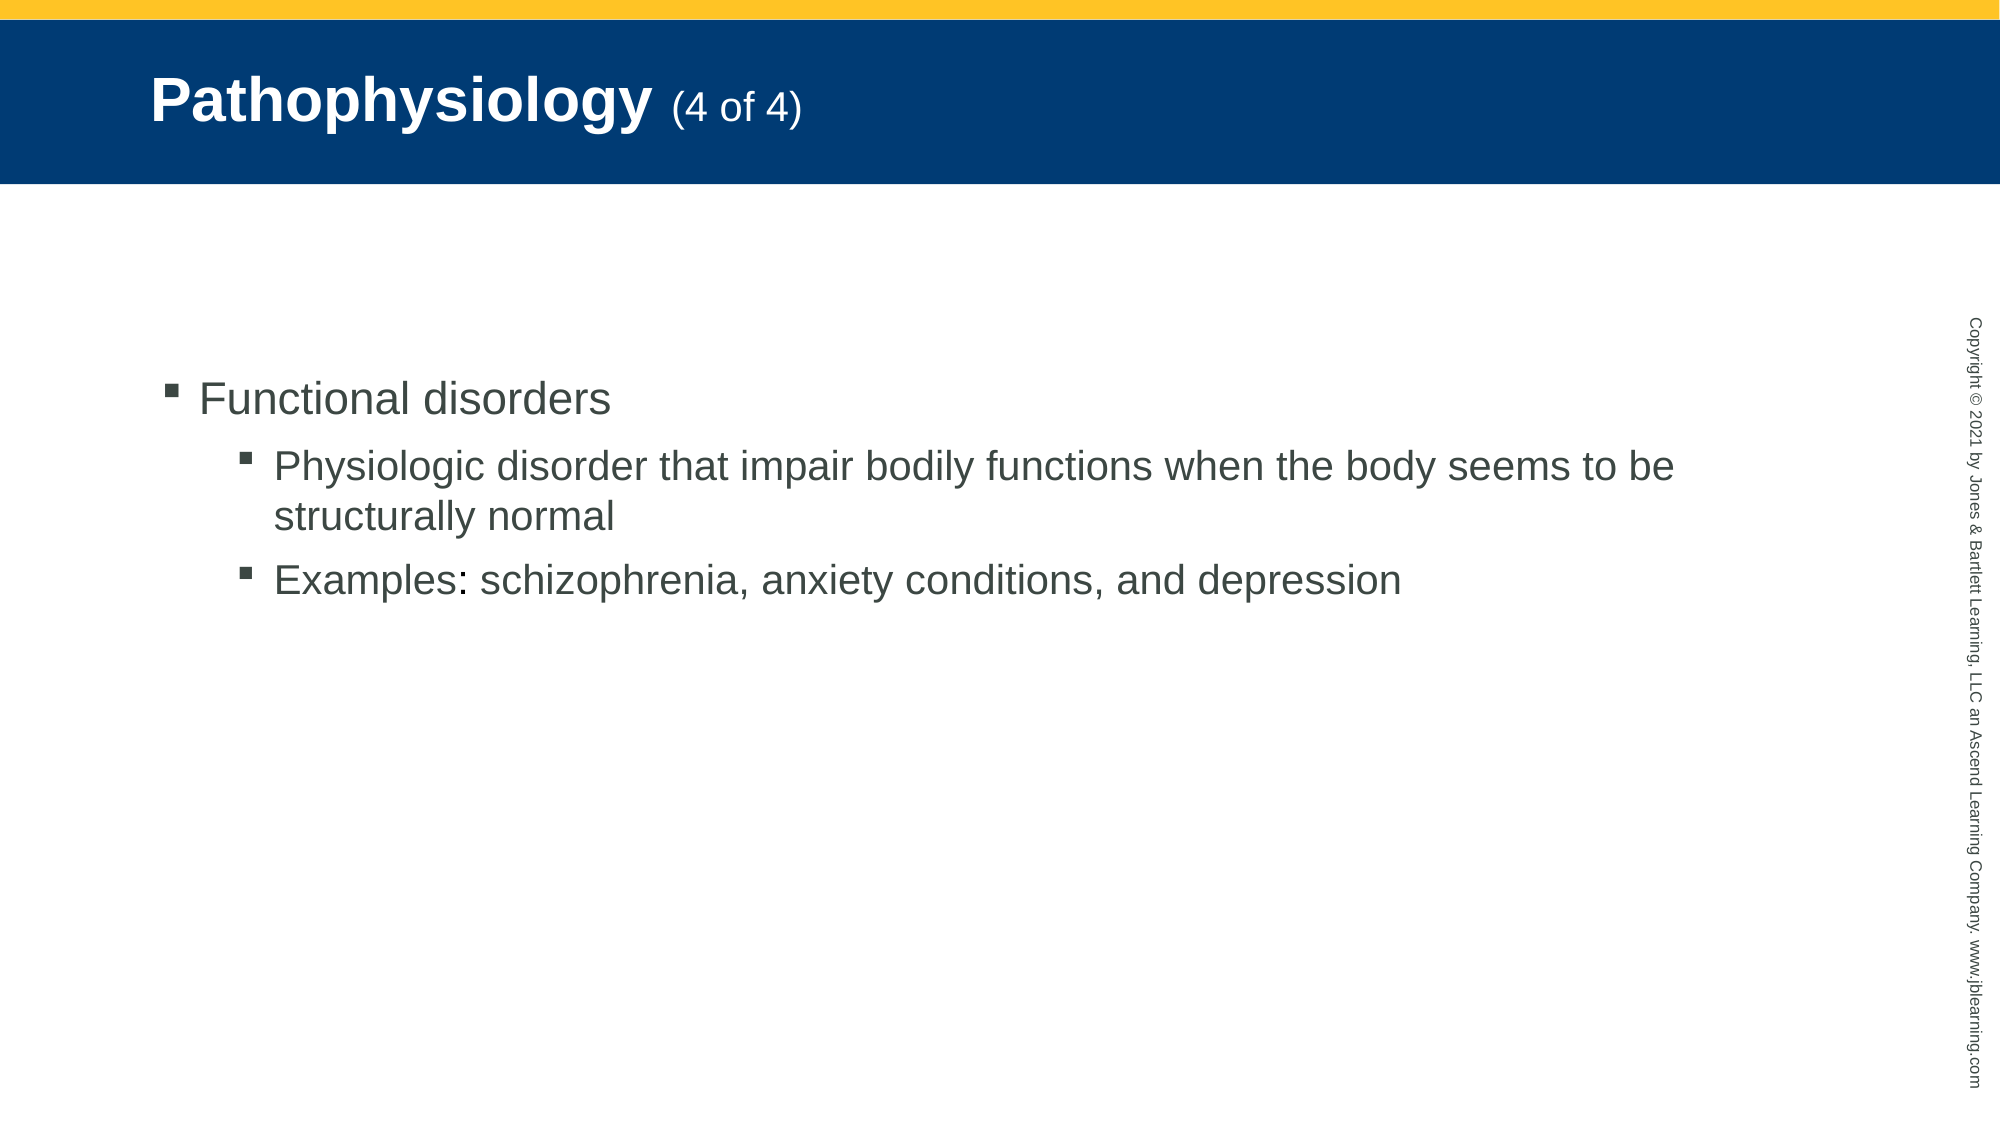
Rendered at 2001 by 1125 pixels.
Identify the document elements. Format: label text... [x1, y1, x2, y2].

list Functional disorders Physiologic disorder that impair bodily functions when the body seems to be structurally normal Examples: schizophrenia, anxiety conditions, and depression [146, 361, 1859, 1016]
title Pathophysiology (4 of 4) [0, 19, 2000, 185]
